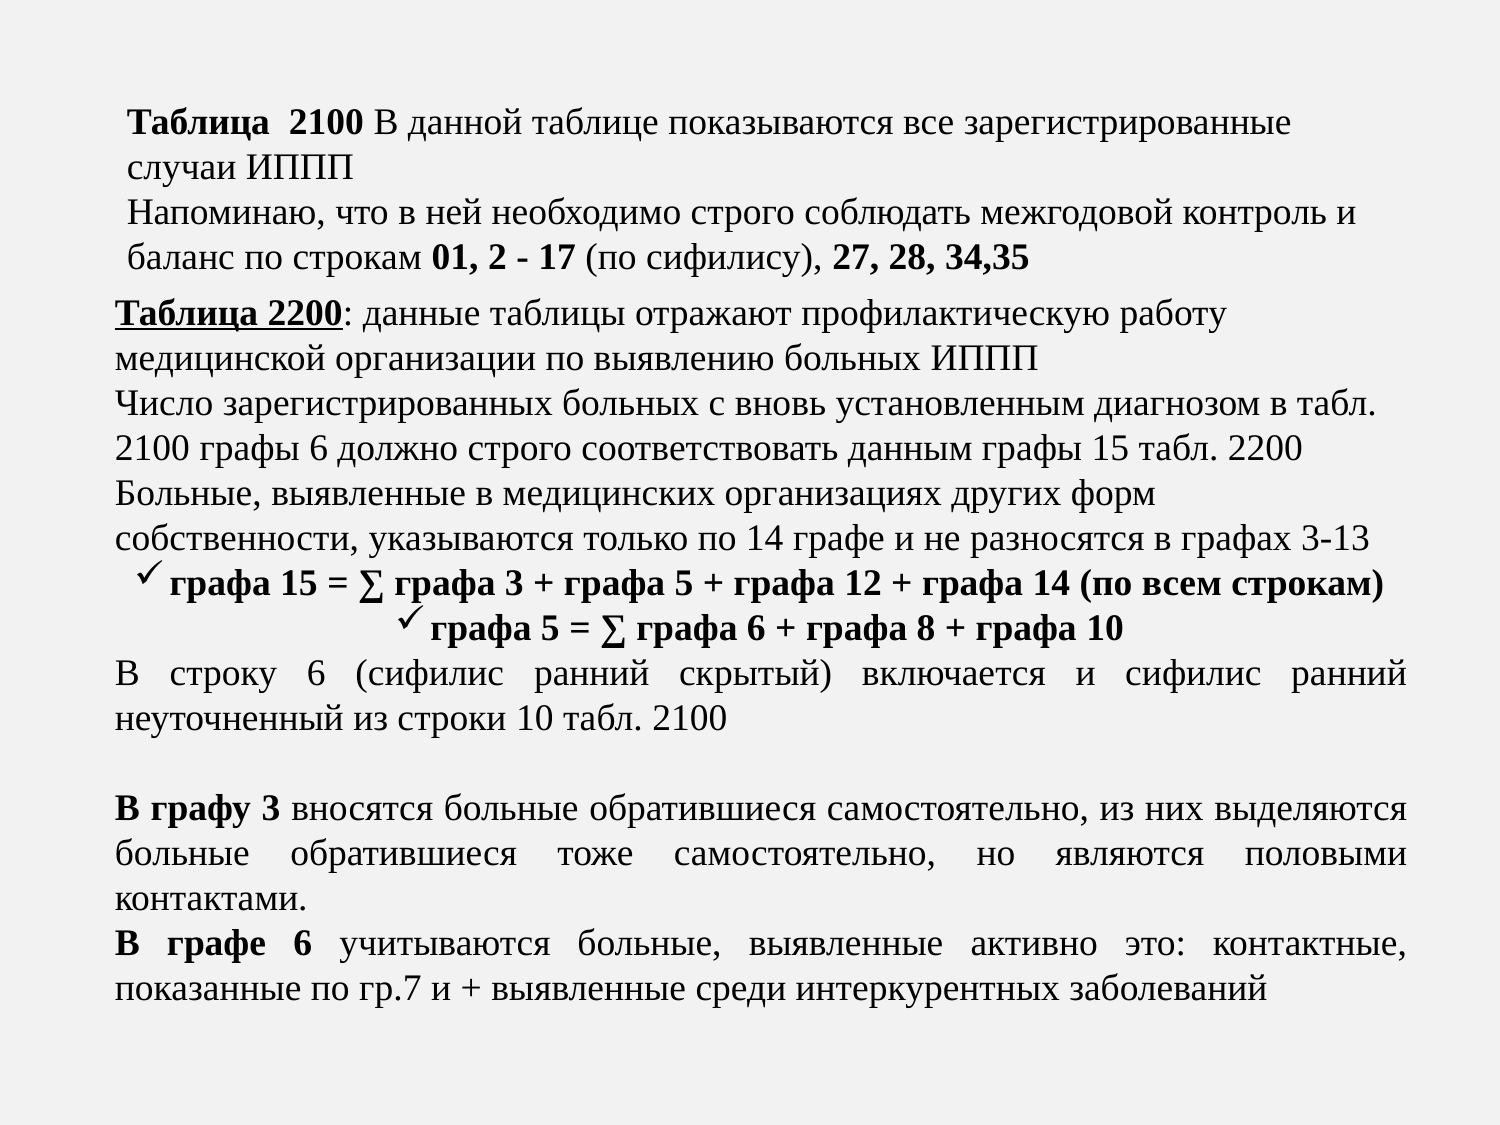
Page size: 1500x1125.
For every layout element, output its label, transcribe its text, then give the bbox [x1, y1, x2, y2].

text_box Таблица 2200: данные таблицы отражают профилактическую работу медицинской организации по выявлению больных ИППП Число зарегистрированных больных с вновь установленным диагнозом в табл. 2100 графы 6 должно строго соответствовать данным графы 15 табл. 2200 Больные, выявленные в медицинских организациях других форм собственности, указываются только по 14 графе и не разносятся в графах 3-13 графа 15 = ∑ графа 3 + графа 5 + графа 12 + графа 14 (по всем строкам) графа 5 = ∑ графа 6 + графа 8 + графа 10 В строку 6 (сифилис ранний скрытый) включается и сифилис ранний неуточненный из строки 10 табл. 2100 В графу 3 вносятся больные обратившиеся самостоятельно, из них выделяются больные обратившиеся тоже самостоятельно, но являются половыми контактами. В графе 6 учитываются больные, выявленные активно это: контактные, показанные по гр.7 и + выявленные среди интеркурентных заболеваний [100, 145, 1424, 1016]
text_box Таблица 2100 В данной таблице показываются все зарегистрированные случаи ИППП Напоминаю, что в ней необходимо строго соблюдать межгодовой контроль и баланс по строкам 01, 2 - 17 (по сифилису), 27, 28, 34,35 [112, 89, 1376, 285]
